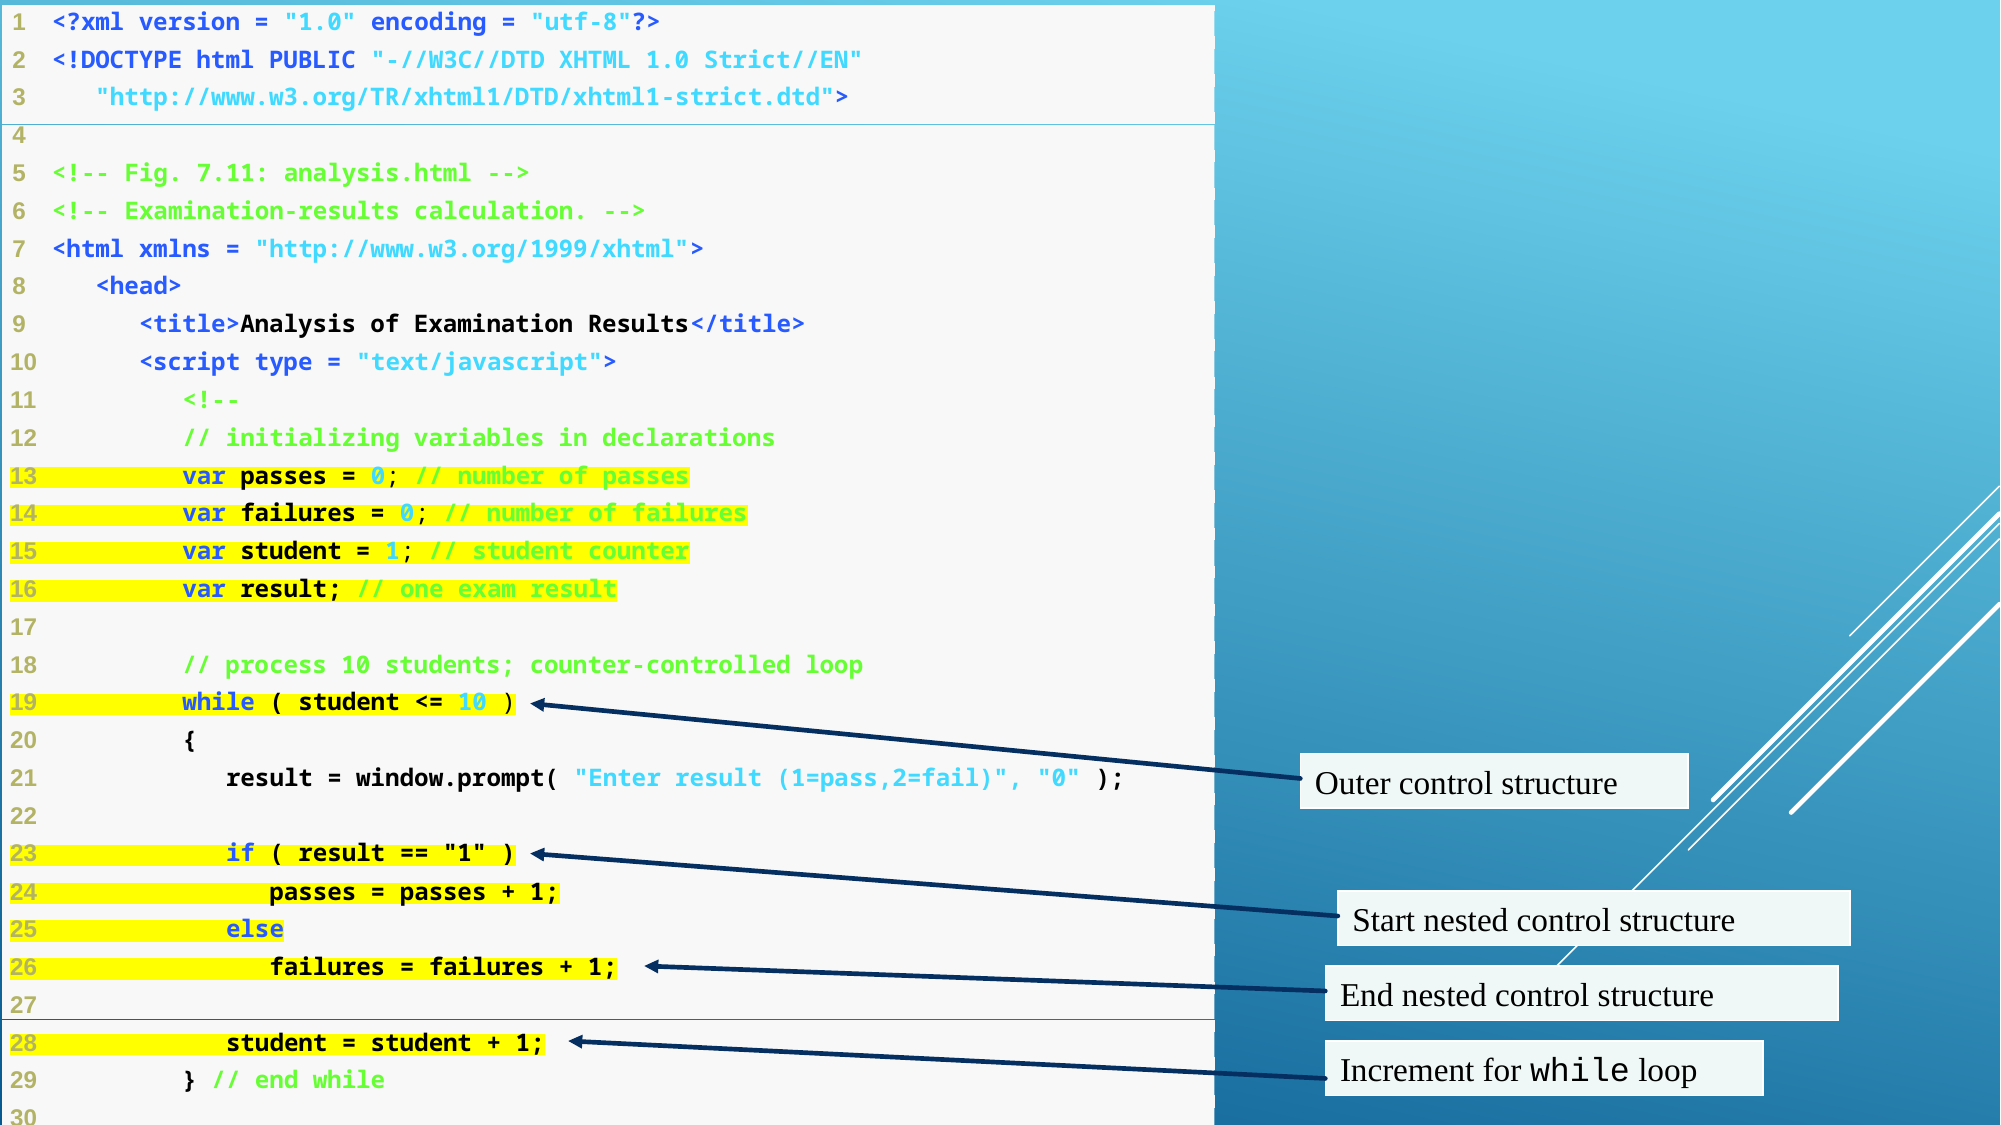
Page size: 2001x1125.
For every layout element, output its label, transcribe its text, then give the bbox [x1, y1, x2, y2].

text_box End nested control structure [1389, 965, 1838, 1021]
text_box Start nested control structure [1389, 890, 1851, 946]
text_box Outer control structure [1389, 753, 1688, 809]
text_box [0, 4, 1389, 1125]
text_box Increment for while loop [1389, 1040, 1763, 1096]
